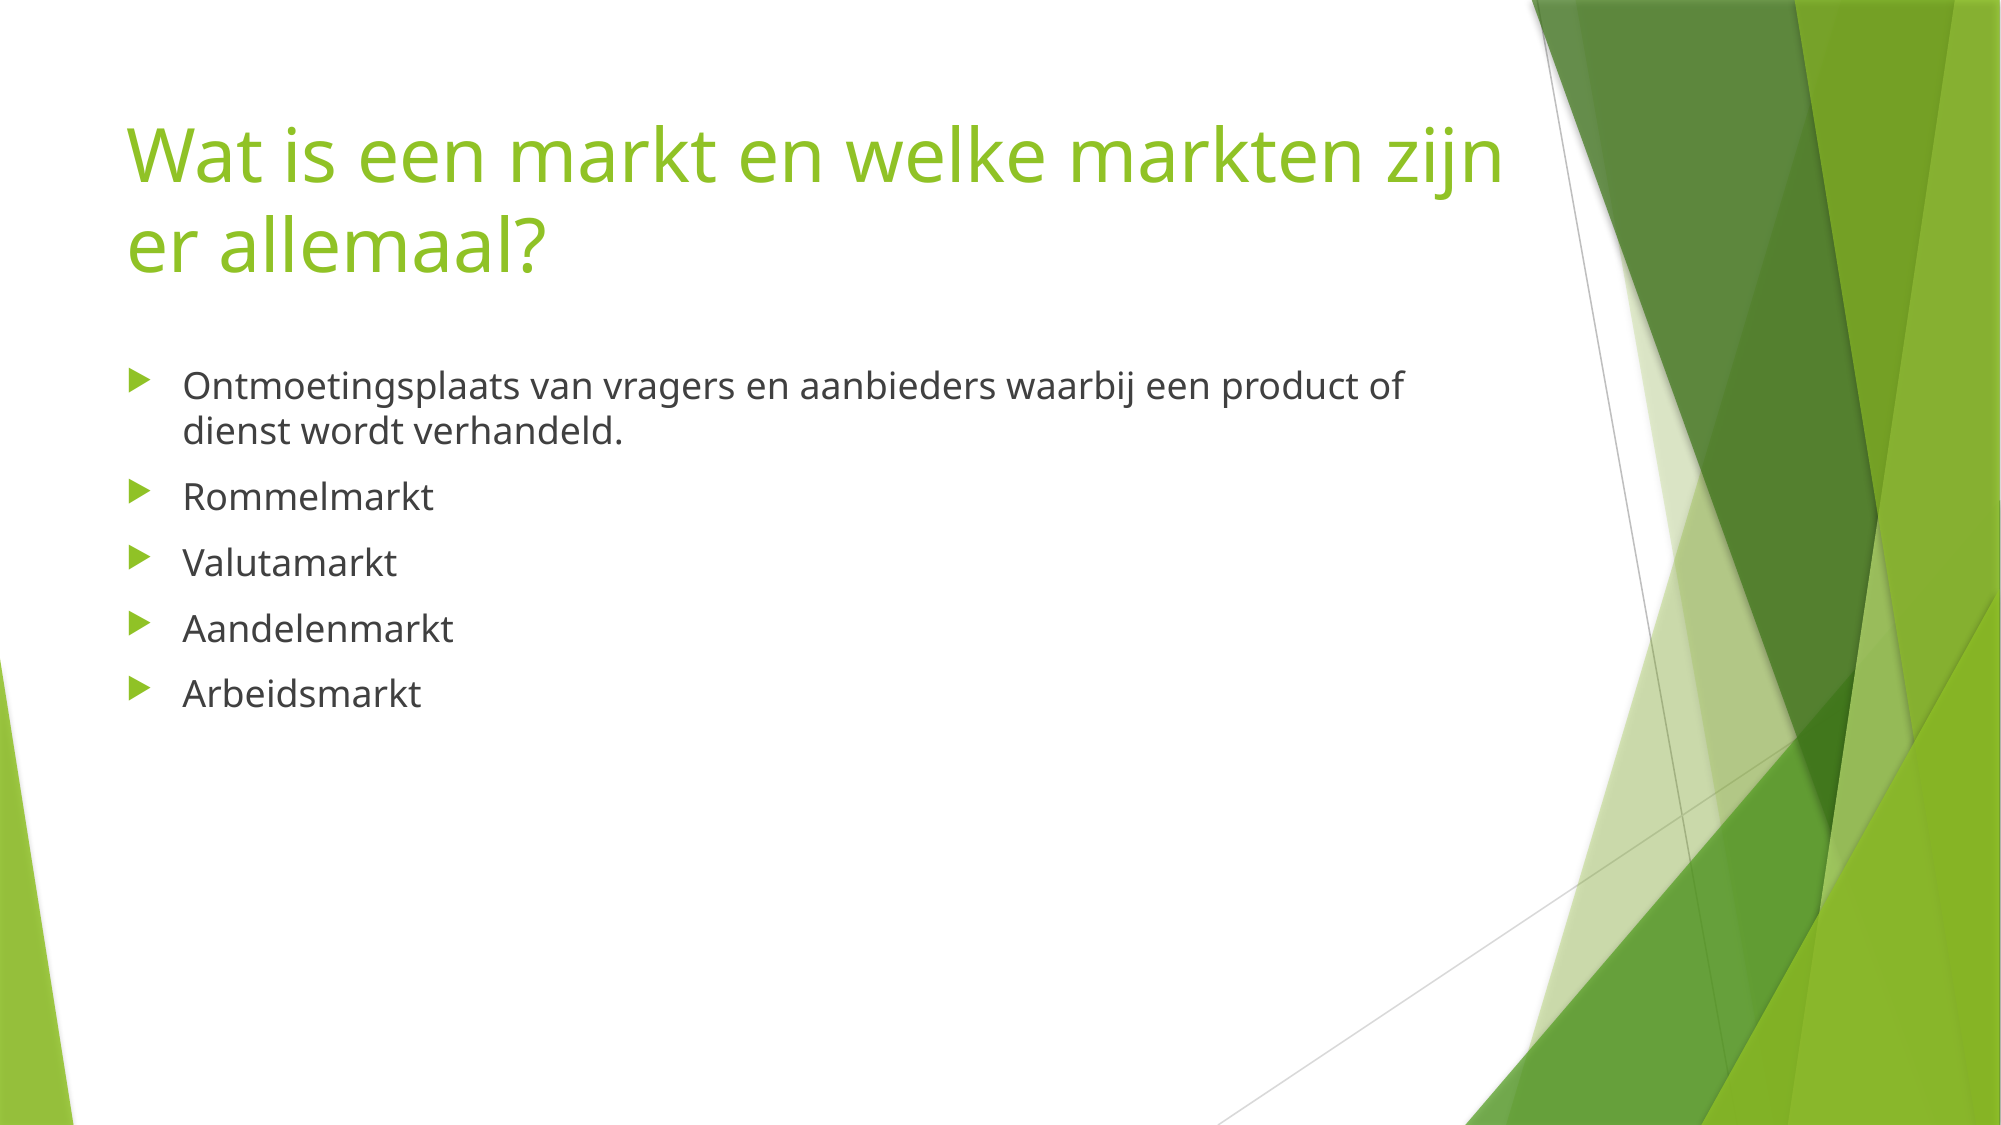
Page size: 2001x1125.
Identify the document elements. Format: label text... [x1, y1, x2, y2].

title Wat is een markt en welke markten zijn er allemaal? [111, 99, 1522, 317]
list Ontmoetingsplaats van vragers en aanbieders waarbij een product of dienst wordt verhandeld. Rommelmarkt Valutamarkt Aandelenmarkt Arbeidsmarkt [111, 354, 1522, 992]
